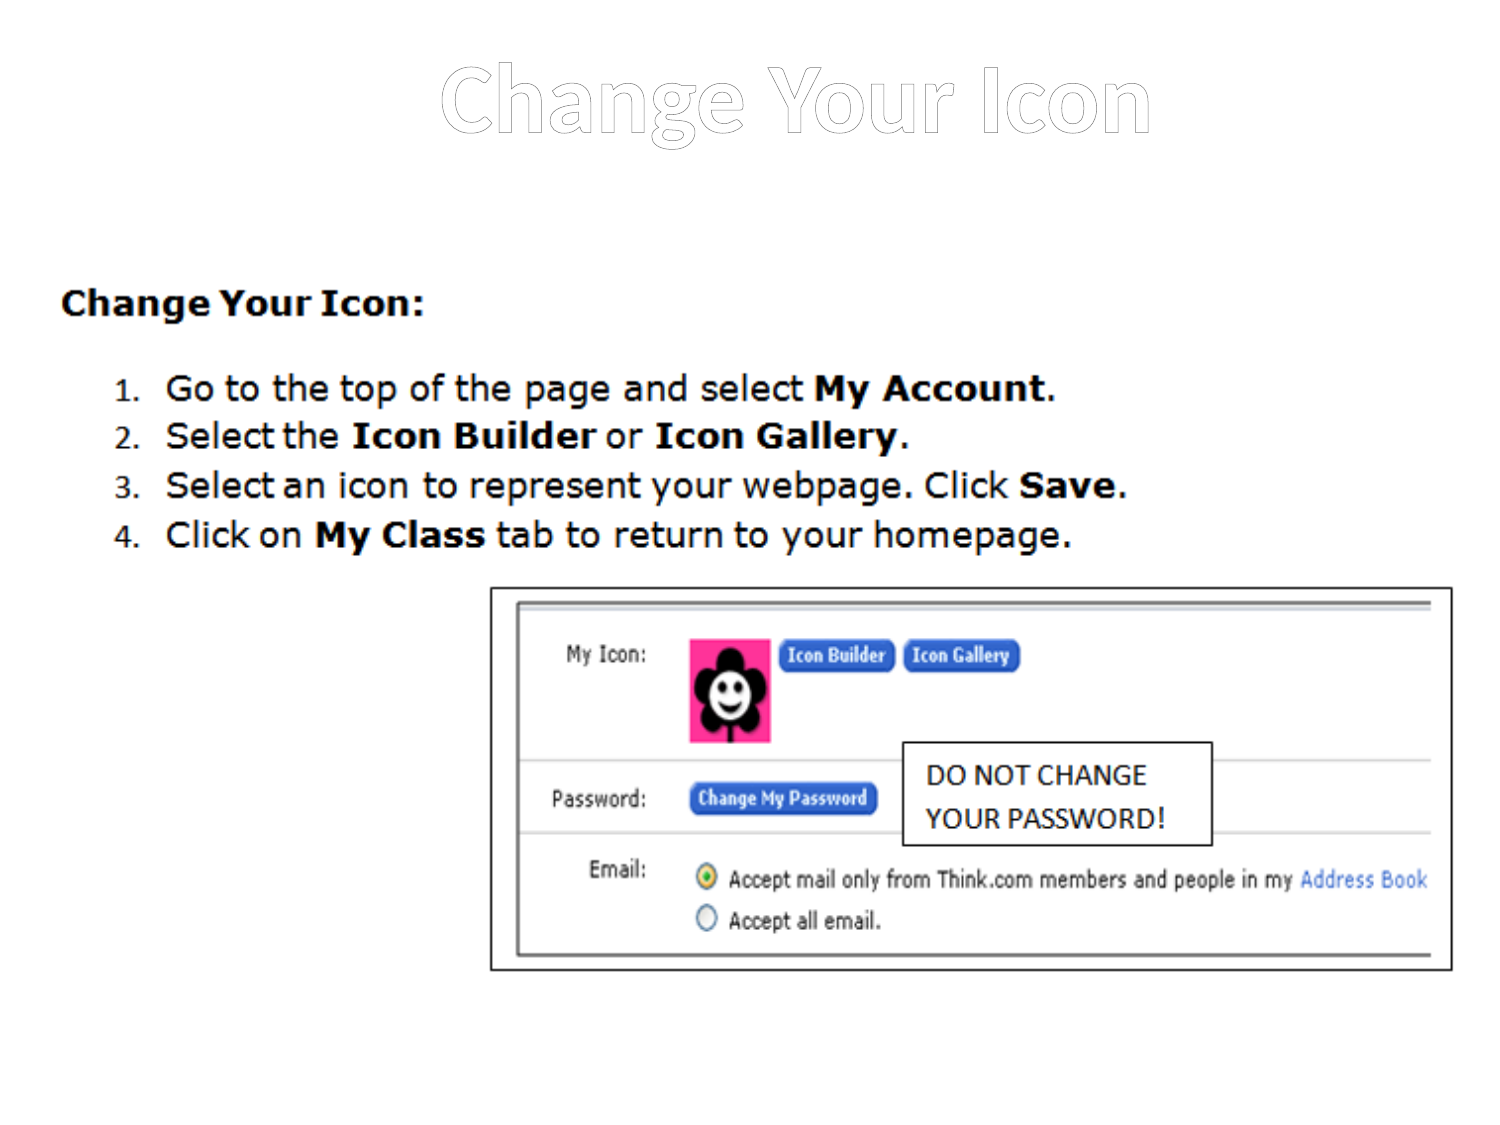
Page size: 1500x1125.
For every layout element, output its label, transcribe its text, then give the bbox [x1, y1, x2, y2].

text_box Change Your Icon [424, 24, 1463, 160]
picture [37, 274, 1479, 988]
